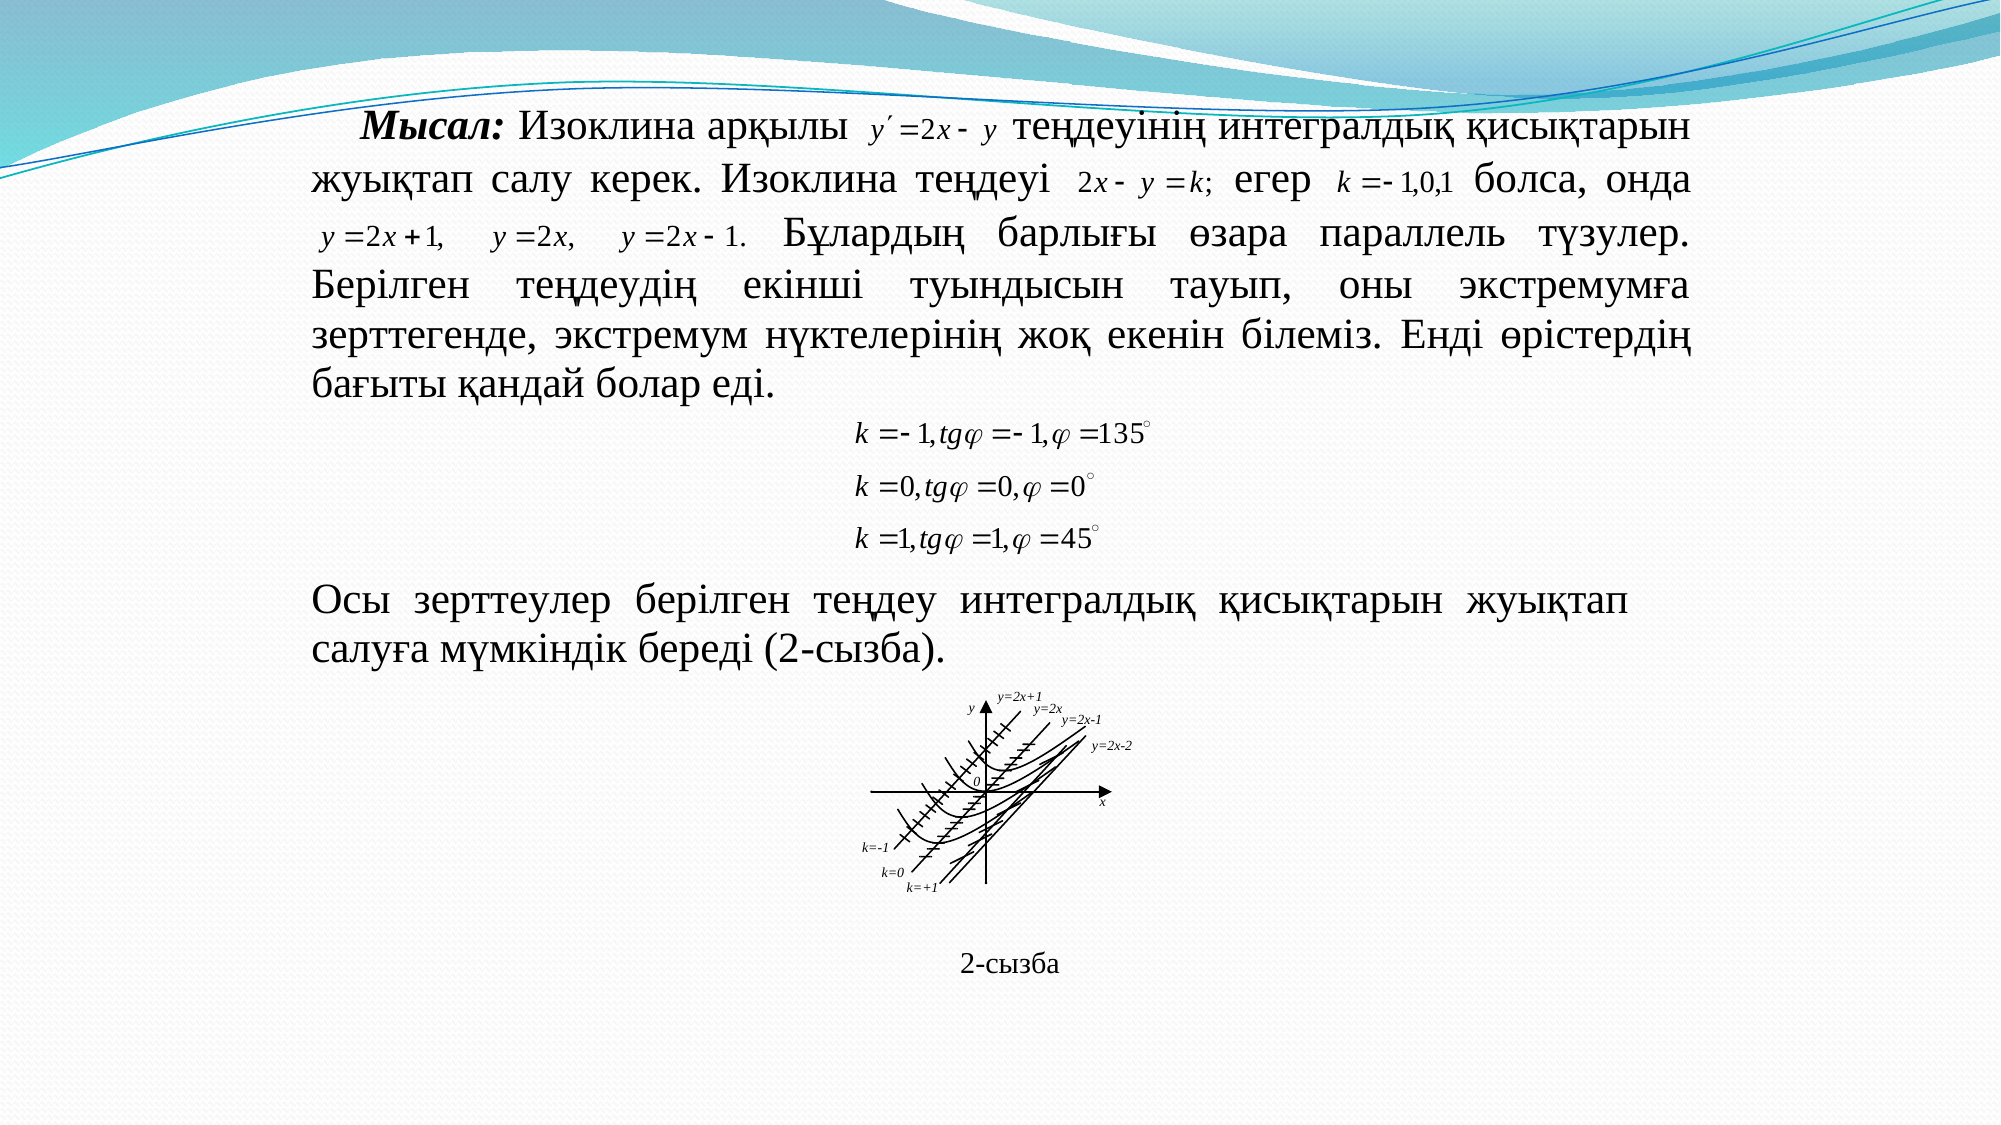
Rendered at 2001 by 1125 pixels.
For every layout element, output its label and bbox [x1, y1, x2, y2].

text_box [307, 99, 1695, 1021]
